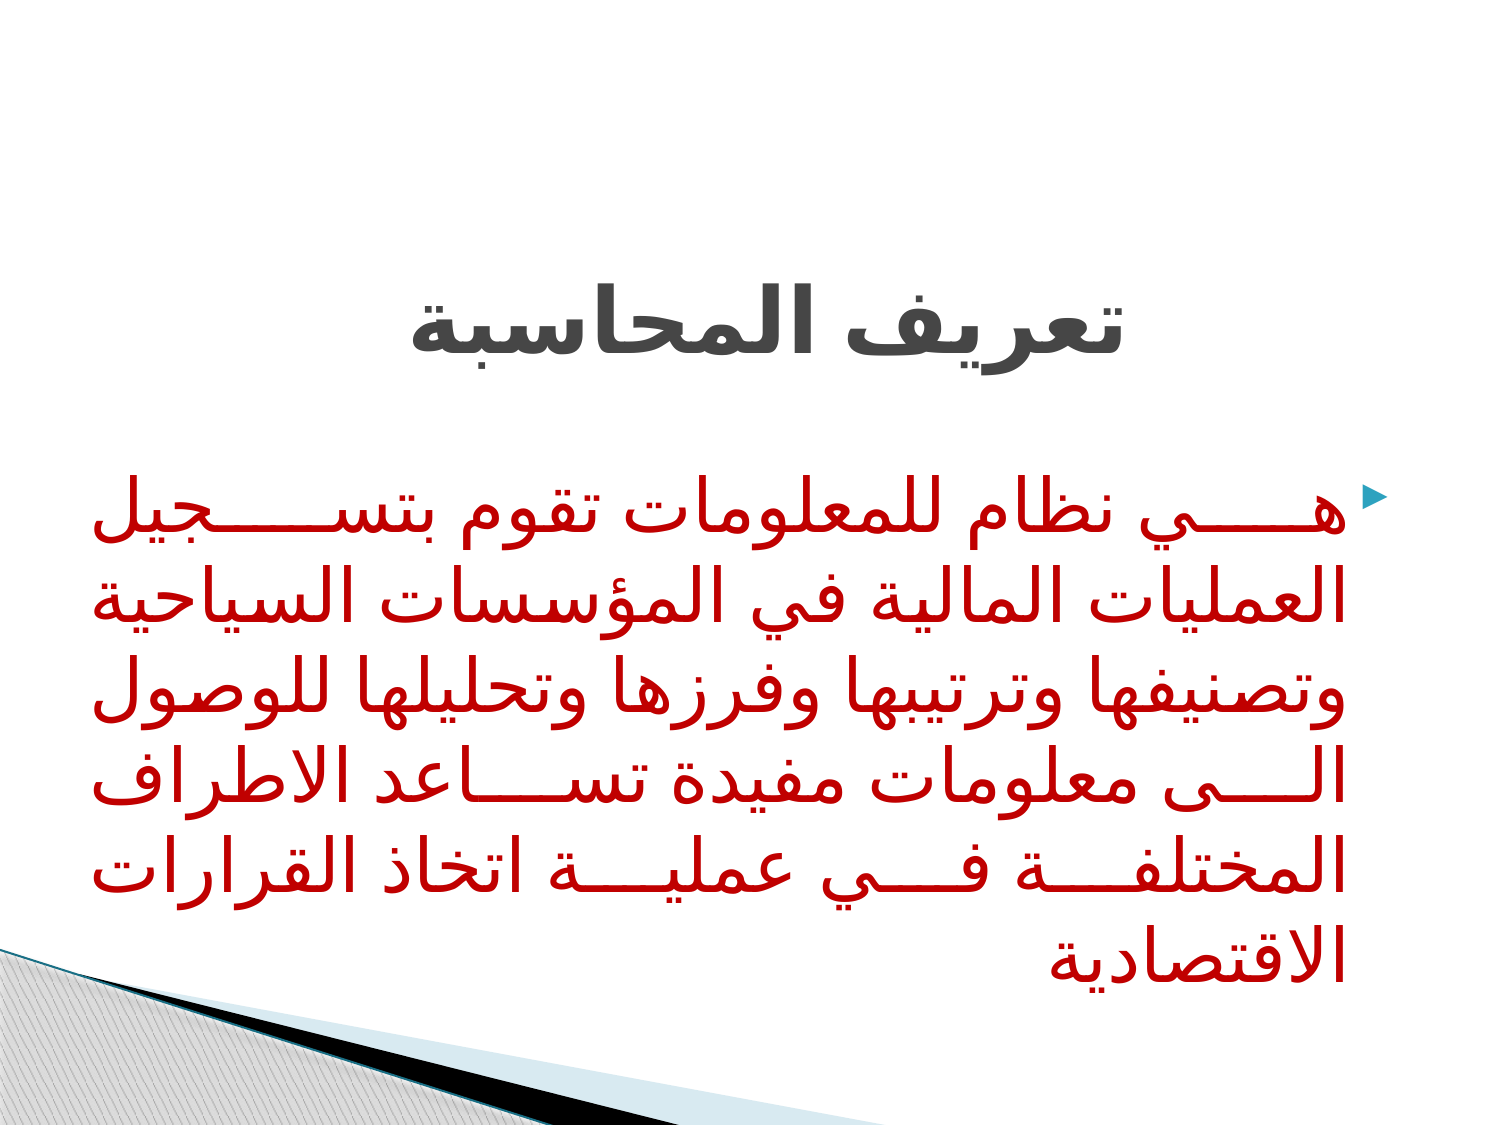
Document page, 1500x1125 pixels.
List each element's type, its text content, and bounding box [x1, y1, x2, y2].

list هي نظام للمعلومات تقوم بتسجيل العمليات المالية في المؤسسات السياحية وتصنيفها وترتيبها وفرزها وتحليلها للوصول الى معلومات مفيدة تساعد الاطراف المختلفة في عملية اتخاذ القرارات الاقتصادية [75, 243, 1425, 986]
title تعريف المحاسبة [93, 222, 1444, 411]
